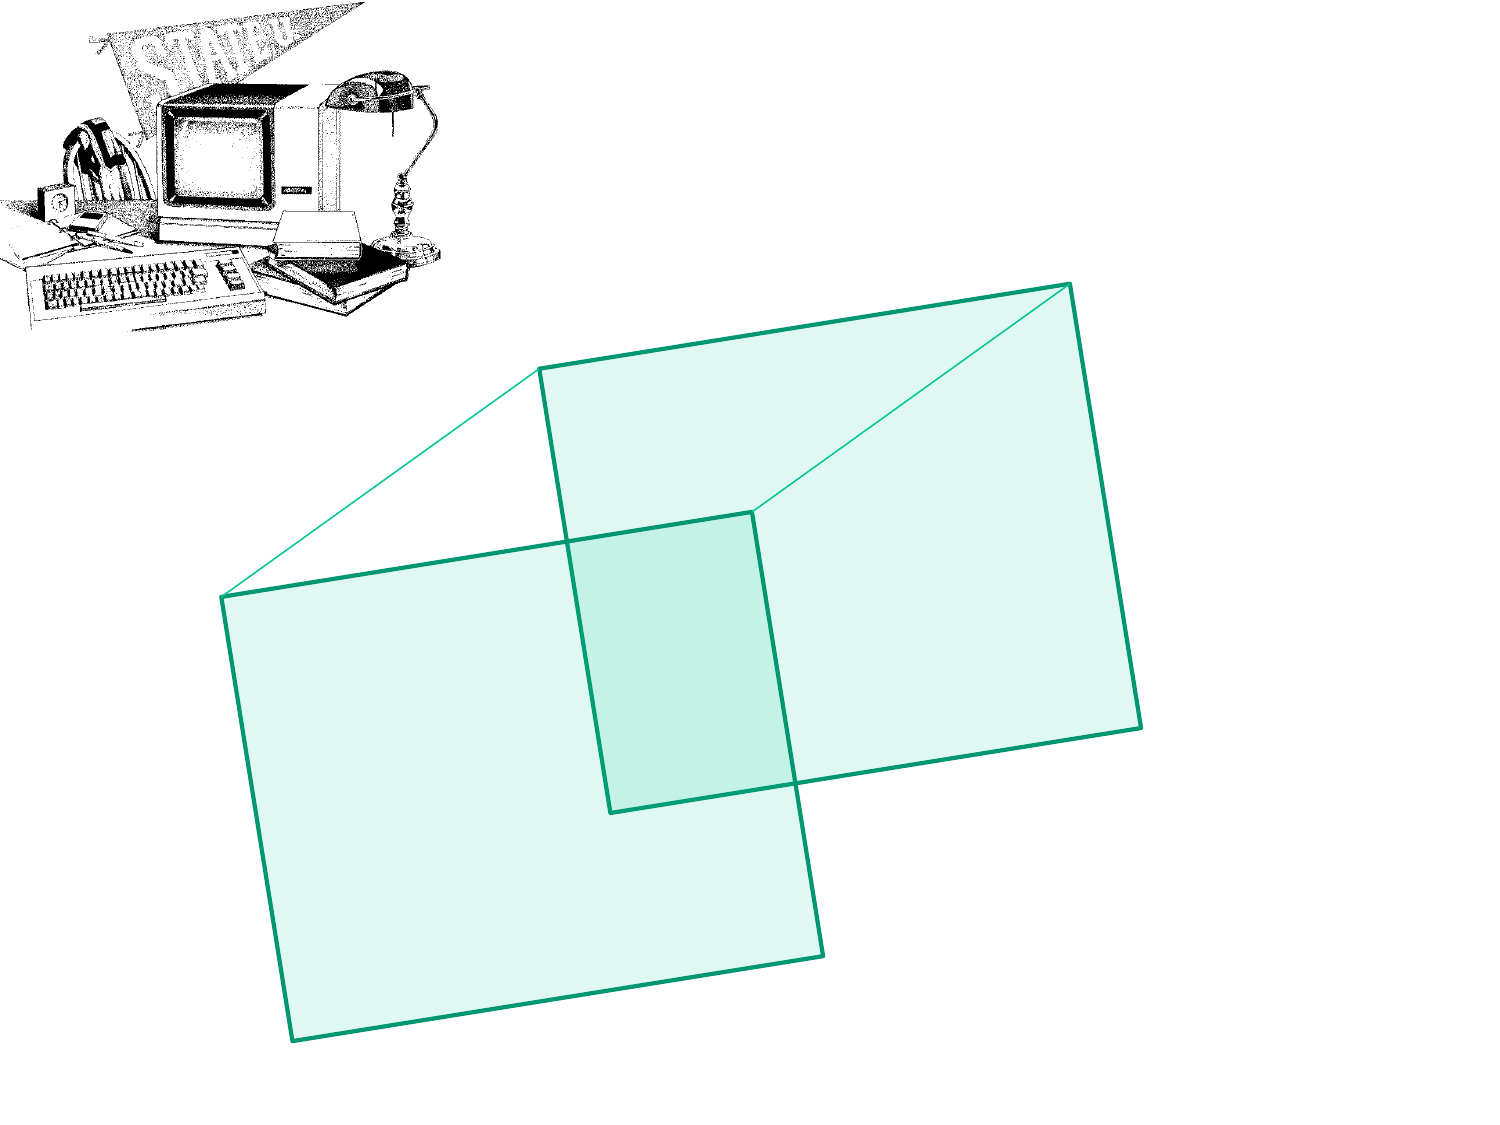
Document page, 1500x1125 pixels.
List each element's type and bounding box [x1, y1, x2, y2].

text_box [205, 395, 556, 571]
text_box [537, 336, 775, 539]
text_box [905, 281, 1076, 308]
picture [0, 0, 450, 336]
text_box [755, 395, 1144, 786]
text_box [735, 310, 1087, 486]
text_box [219, 509, 826, 1044]
